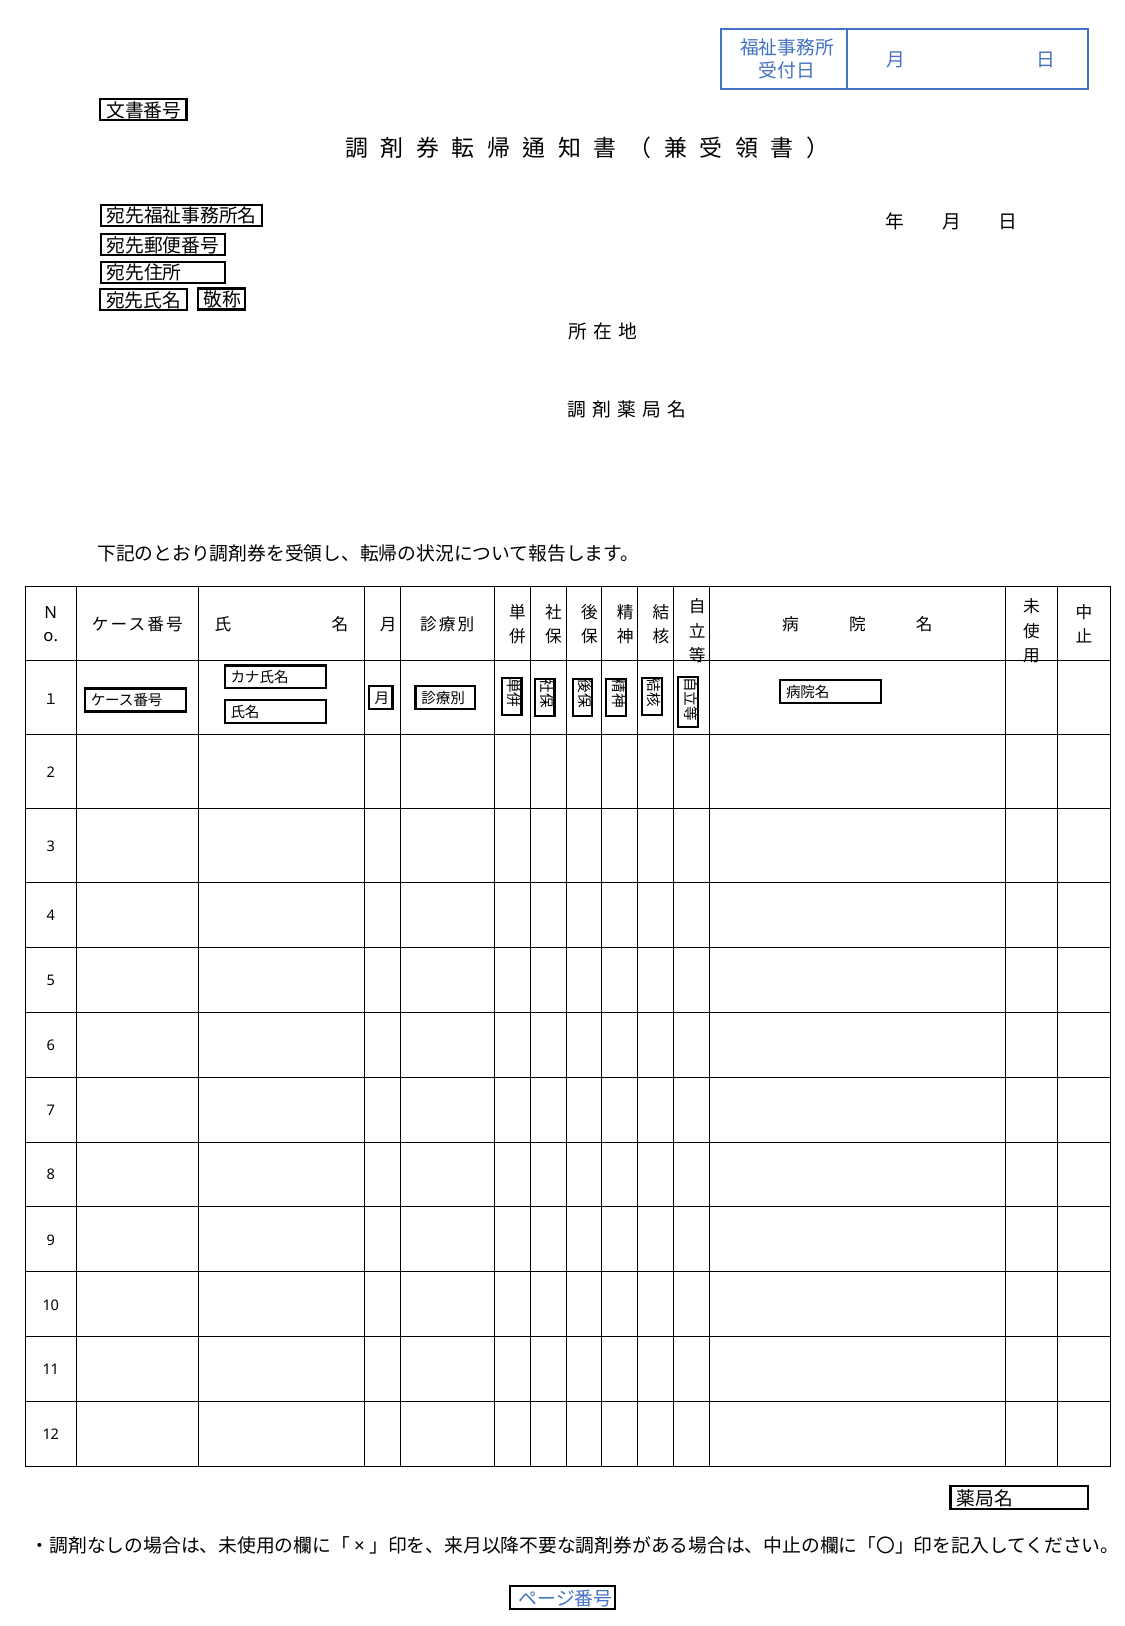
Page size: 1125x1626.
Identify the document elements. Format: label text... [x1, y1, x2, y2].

text_box 社保 [534, 678, 556, 717]
table_cell [567, 661, 601, 734]
table_cell [77, 1207, 198, 1271]
table_cell [365, 1013, 400, 1077]
table_cell [674, 1207, 709, 1271]
table_cell 4 [26, 883, 76, 947]
table_cell [567, 1013, 601, 1077]
table_cell [495, 1402, 530, 1466]
table_cell [710, 809, 1005, 882]
table_cell [77, 1272, 198, 1336]
text_box 氏名 [224, 699, 327, 724]
table_cell [674, 1272, 709, 1336]
table_cell [674, 1402, 709, 1466]
table_cell [567, 809, 601, 882]
table_cell [710, 948, 1005, 1012]
text_box 調剤券転帰通知書（兼受領書） [114, 126, 1060, 169]
table_cell [602, 1402, 637, 1466]
text_box 診療別 [414, 685, 476, 710]
table_cell [567, 1337, 601, 1401]
table_cell [710, 1013, 1005, 1077]
table_cell [1006, 1272, 1057, 1336]
table_cell [365, 1337, 400, 1401]
table_cell [710, 1337, 1005, 1401]
table_header 診療別 [401, 587, 494, 660]
table_cell [638, 1078, 673, 1142]
table_cell [1058, 1013, 1110, 1077]
table_cell [365, 1078, 400, 1142]
table_cell [401, 883, 494, 947]
table_cell 5 [26, 948, 76, 1012]
table_cell [401, 1013, 494, 1077]
table_cell [710, 1402, 1005, 1466]
table_cell [674, 1013, 709, 1077]
table_cell [638, 1337, 673, 1401]
table_cell [1006, 1207, 1057, 1271]
table_cell [199, 1337, 364, 1401]
table_cell [1006, 948, 1057, 1012]
table_header 単併 [495, 587, 530, 660]
table_cell [495, 1207, 530, 1271]
table_cell [401, 1337, 494, 1401]
table_cell [567, 1402, 601, 1466]
table_cell [365, 1207, 400, 1271]
text_box 所在地 [562, 320, 688, 343]
table_cell [1058, 1337, 1110, 1401]
table_cell [495, 1013, 530, 1077]
table_cell [638, 661, 673, 734]
table_cell [674, 1078, 709, 1142]
table_cell [710, 661, 1005, 734]
table_cell [602, 1078, 637, 1142]
table_cell [674, 1337, 709, 1401]
table_cell [638, 735, 673, 808]
table_cell [401, 948, 494, 1012]
table_cell [77, 735, 198, 808]
table_cell [531, 1013, 566, 1077]
table_cell [1058, 661, 1110, 734]
table_header 社保 [531, 587, 566, 660]
table_cell [1058, 1207, 1110, 1271]
table_cell [602, 883, 637, 947]
table_cell [77, 661, 198, 734]
table_cell [638, 1402, 673, 1466]
table_cell [401, 735, 494, 808]
table_cell [638, 1013, 673, 1077]
table_cell [638, 809, 673, 882]
table_cell [495, 1143, 530, 1206]
table_cell [401, 1272, 494, 1336]
table_cell 7 [26, 1078, 76, 1142]
table_cell [710, 1078, 1005, 1142]
table_cell 9 [26, 1207, 76, 1271]
table_cell [674, 883, 709, 947]
table_cell [1058, 1272, 1110, 1336]
table_cell [531, 883, 566, 947]
text_box 精神 [605, 678, 627, 717]
table_cell [531, 1337, 566, 1401]
table_cell [531, 948, 566, 1012]
table_cell [199, 1078, 364, 1142]
table_cell 11 [26, 1337, 76, 1401]
table_cell [1058, 883, 1110, 947]
table_cell [495, 1337, 530, 1401]
table_cell [401, 1143, 494, 1206]
table_cell [1006, 1337, 1057, 1401]
text_box 調剤薬局名 [561, 397, 687, 420]
table_cell 2 [26, 735, 76, 808]
table_header ケース番号 [77, 587, 198, 660]
table_cell [199, 661, 364, 734]
table_cell [1058, 809, 1110, 882]
table_header 月 [365, 587, 400, 660]
text_box 薬局名 [949, 1485, 1089, 1510]
text_box 宛先福祉事務所名 [100, 204, 263, 227]
table_cell [401, 1207, 494, 1271]
text_box 宛先氏名 [99, 288, 188, 311]
table_cell [77, 1078, 198, 1142]
table_cell [495, 809, 530, 882]
table_cell [638, 1272, 673, 1336]
table_cell [602, 948, 637, 1012]
table_cell [199, 1013, 364, 1077]
table_cell [567, 883, 601, 947]
text_box 敬称 [197, 287, 246, 311]
table_cell [77, 948, 198, 1012]
table_cell [199, 809, 364, 882]
table_cell [199, 948, 364, 1012]
table_cell [1058, 948, 1110, 1012]
table_cell [1006, 1078, 1057, 1142]
text_box 宛先郵便番号 [100, 233, 226, 256]
table_cell [401, 661, 494, 734]
table_cell 6 [26, 1013, 76, 1077]
table_cell [710, 735, 1005, 808]
table_cell [1006, 735, 1057, 808]
text_box 結核 [641, 677, 663, 716]
table_header 中止 [1058, 587, 1110, 660]
table_cell [199, 735, 364, 808]
table_cell [77, 809, 198, 882]
text_box カナ氏名 [224, 664, 327, 689]
table_cell [531, 735, 566, 808]
text_box 下記のとおり調剤券を受領し、転帰の状況について報告します。 [90, 518, 800, 587]
table_cell [602, 1143, 637, 1206]
table_cell [365, 1402, 400, 1466]
table_cell [531, 1272, 566, 1336]
table_header 後保 [567, 587, 601, 660]
table_cell [710, 1207, 1005, 1271]
table_cell [674, 735, 709, 808]
table_cell [531, 1078, 566, 1142]
text_box 病院名 [779, 679, 882, 704]
text_box 後保 [572, 678, 593, 717]
table_cell [1006, 661, 1057, 734]
text_box 年 月 日 [841, 210, 980, 233]
table_cell [602, 1272, 637, 1336]
table_cell [710, 1143, 1005, 1206]
table_cell [638, 1143, 673, 1206]
table_cell 8 [26, 1143, 76, 1206]
table_cell [602, 1013, 637, 1077]
table_cell [365, 1143, 400, 1206]
table_cell [710, 883, 1005, 947]
table_header 氏 名 [199, 587, 364, 660]
table_cell [199, 1143, 364, 1206]
table_cell [567, 735, 601, 808]
table_cell [531, 809, 566, 882]
table_cell [602, 735, 637, 808]
table_cell [401, 1078, 494, 1142]
text_box 単併 [501, 677, 523, 716]
table_header 結核 [638, 587, 673, 660]
text_box ケース番号 [84, 687, 187, 713]
text_box ・調剤なしの場合は、未使用の欄に「×」印を、来月以降不要な調剤券がある場合は、中止の欄に「〇」印を記入してください。 [24, 1511, 1015, 1580]
table_cell [365, 809, 400, 882]
text_box 月 [368, 685, 394, 710]
table_cell [77, 1143, 198, 1206]
table_cell [1006, 809, 1057, 882]
table_cell [495, 1078, 530, 1142]
table_cell [1058, 1402, 1110, 1466]
table_cell [567, 1207, 601, 1271]
text_box 自立等 [677, 676, 699, 728]
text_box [721, 28, 1088, 89]
table_cell [674, 948, 709, 1012]
table_cell [495, 735, 530, 808]
text_box 文書番号 [99, 98, 188, 121]
table_cell [401, 1402, 494, 1466]
table_cell [602, 1207, 637, 1271]
table_cell [1006, 1143, 1057, 1206]
table_cell [531, 1207, 566, 1271]
table_cell [495, 661, 530, 734]
table_cell １ [26, 661, 76, 734]
table_cell [674, 809, 709, 882]
table_cell [1006, 1013, 1057, 1077]
table_header 精神 [602, 587, 637, 660]
table_cell 3 [26, 809, 76, 882]
table_cell [199, 1402, 364, 1466]
table_cell [1058, 1143, 1110, 1206]
text_box ページ番号 [509, 1585, 616, 1610]
table_cell [602, 1337, 637, 1401]
table_cell [199, 1272, 364, 1336]
table_cell [531, 1402, 566, 1466]
table_cell [710, 1272, 1005, 1336]
table_cell [638, 883, 673, 947]
table_cell [567, 948, 601, 1012]
table_cell [638, 1207, 673, 1271]
table_cell [77, 1337, 198, 1401]
table_cell [638, 948, 673, 1012]
table_cell [567, 1272, 601, 1336]
table_cell [531, 661, 566, 734]
table_cell [365, 883, 400, 947]
table_cell [1006, 1402, 1057, 1466]
table_cell [77, 1013, 198, 1077]
table_header 病 院 名 [710, 587, 1005, 660]
text_box 宛先住所 [100, 261, 226, 284]
table_cell [199, 883, 364, 947]
table_cell [1058, 1078, 1110, 1142]
table_cell [495, 948, 530, 1012]
table_header No. [26, 587, 76, 660]
table_cell [401, 809, 494, 882]
table_cell [365, 661, 400, 734]
table_cell [495, 883, 530, 947]
table_header 自立等 [674, 587, 709, 660]
table_header 未使用 [1006, 587, 1057, 660]
table_cell [365, 735, 400, 808]
table_cell [602, 661, 637, 734]
table_cell [531, 1143, 566, 1206]
table_cell [1006, 883, 1057, 947]
table_cell [602, 809, 637, 882]
table_cell [1058, 735, 1110, 808]
table_cell [567, 1143, 601, 1206]
table_cell [365, 948, 400, 1012]
table_cell [567, 1078, 601, 1142]
table_cell [674, 661, 709, 734]
table_cell [674, 1143, 709, 1206]
table_cell 12 [26, 1402, 76, 1466]
table_cell [77, 1402, 198, 1466]
table_cell [365, 1272, 400, 1336]
table_cell [77, 883, 198, 947]
table_cell 10 [26, 1272, 76, 1336]
table_cell [495, 1272, 530, 1336]
table_cell [199, 1207, 364, 1271]
